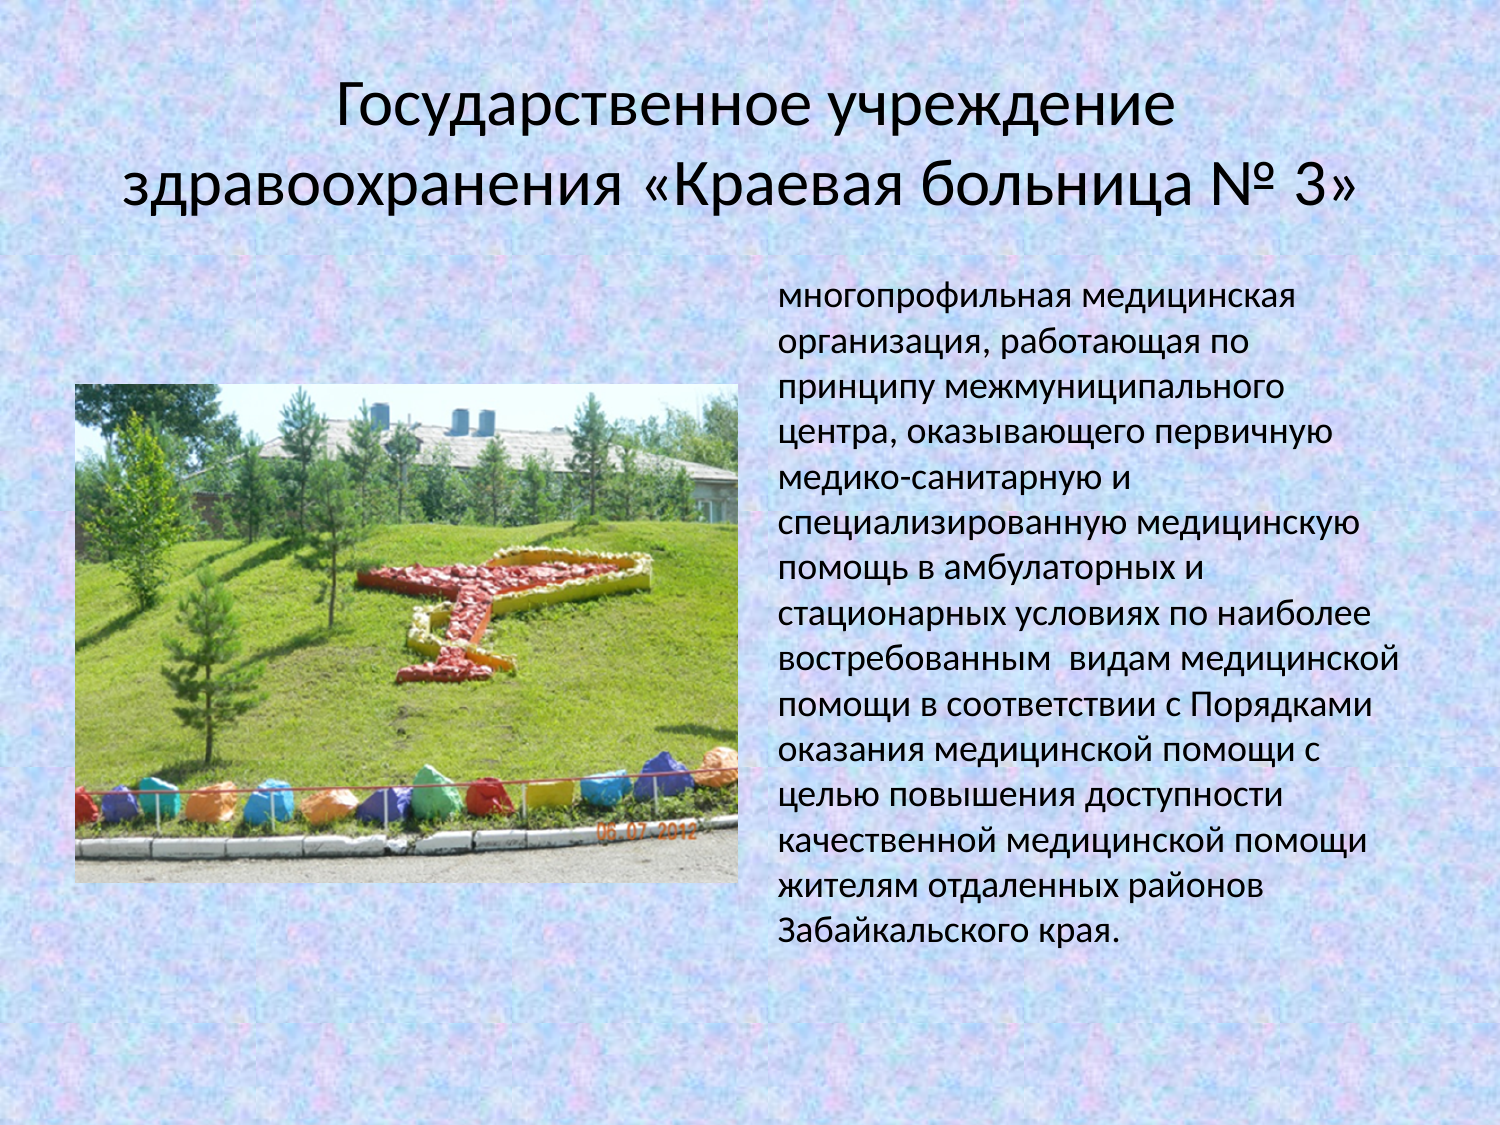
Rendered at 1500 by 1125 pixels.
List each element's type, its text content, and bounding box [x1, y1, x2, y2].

title Государственное учреждение здравоохранения «Краевая больница № 3» [75, 45, 1425, 233]
picture [0, 0, 1500, 1125]
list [74, 384, 738, 884]
list многопрофильная медицинская организация, работающая по принципу межмуниципального центра, оказывающего первичную медико-санитарную и специализированную медицинскую помощь в амбулаторных и стационарных условиях по наиболее востребованным видам медицинской помощи в соответствии с Порядками оказания медицинской помощи с целью повышения доступности качественной медицинской помощи жителям отдаленных районов Забайкальского края. [762, 262, 1425, 1005]
